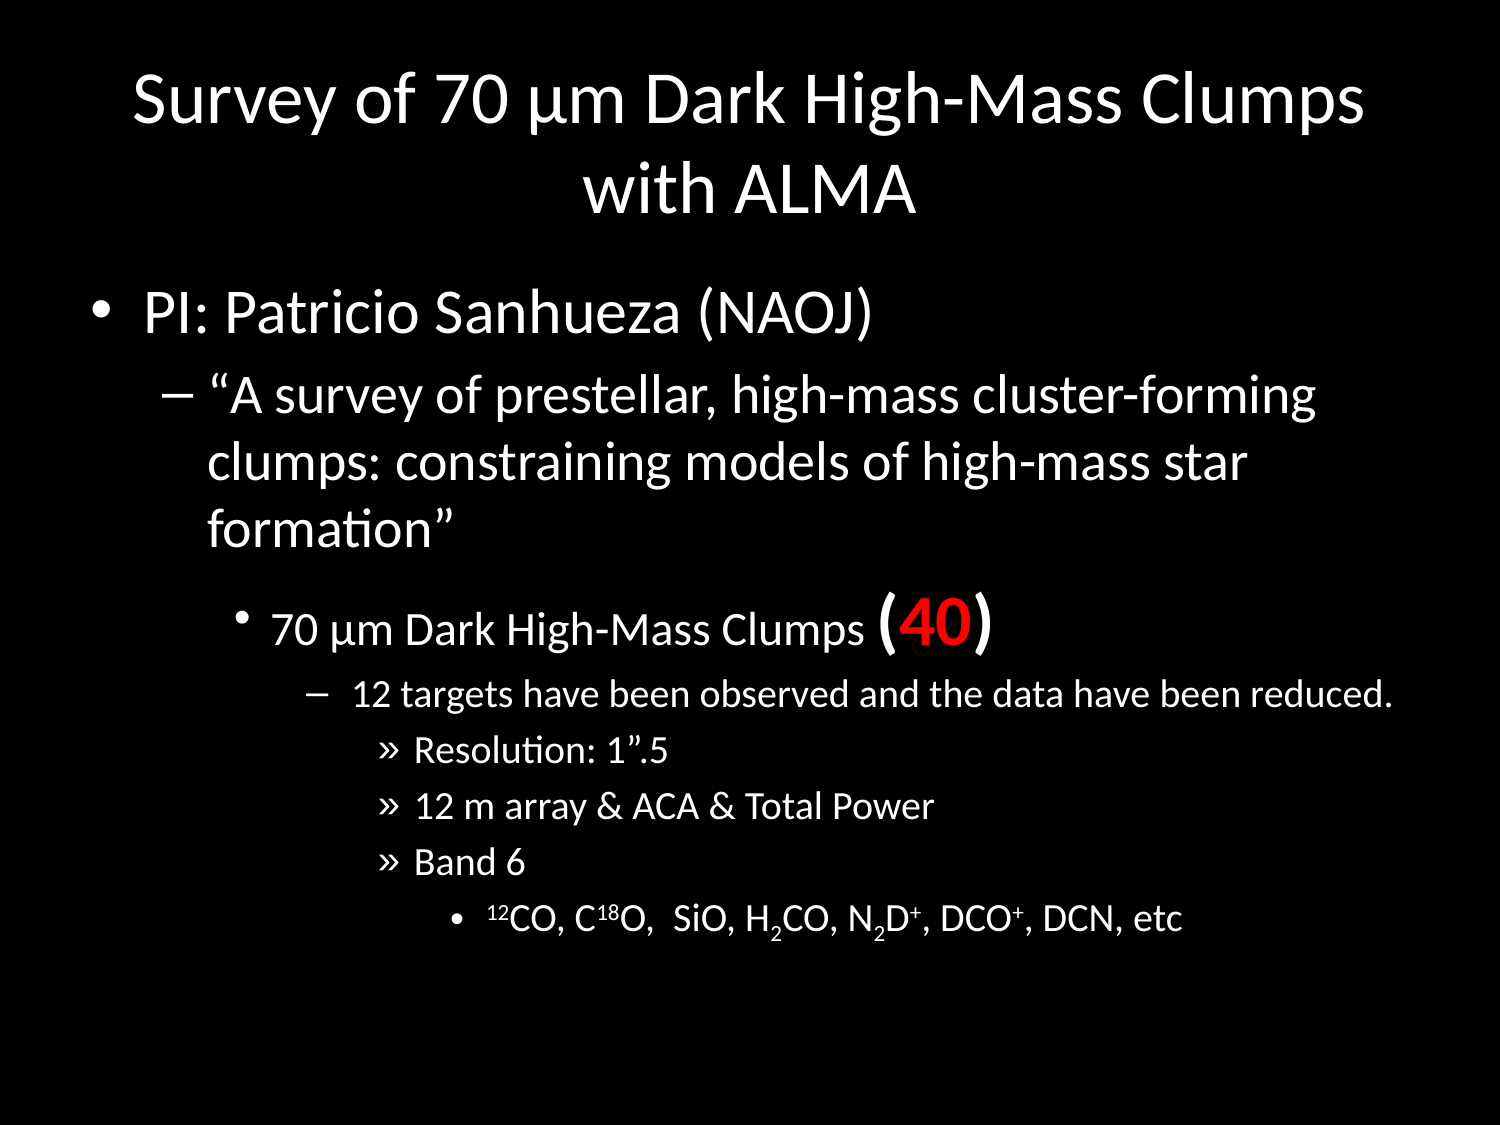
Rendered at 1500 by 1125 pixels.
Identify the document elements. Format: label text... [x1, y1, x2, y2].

title Survey of 70 µm Dark High-Mass Clumps with ALMA [75, 45, 1425, 233]
list PI: Patricio Sanhueza (NAOJ) “A survey of prestellar, high-mass cluster-forming clumps: constraining models of high-mass star formation” 70 µm Dark High-Mass Clumps (40) 12 targets have been observed and the data have been reduced. Resolution: 1”.5 12 m array & ACA & Total Power Band 6 12CO, C18O, SiO, H2CO, N2D+, DCO+, DCN, etc [75, 262, 1425, 1005]
